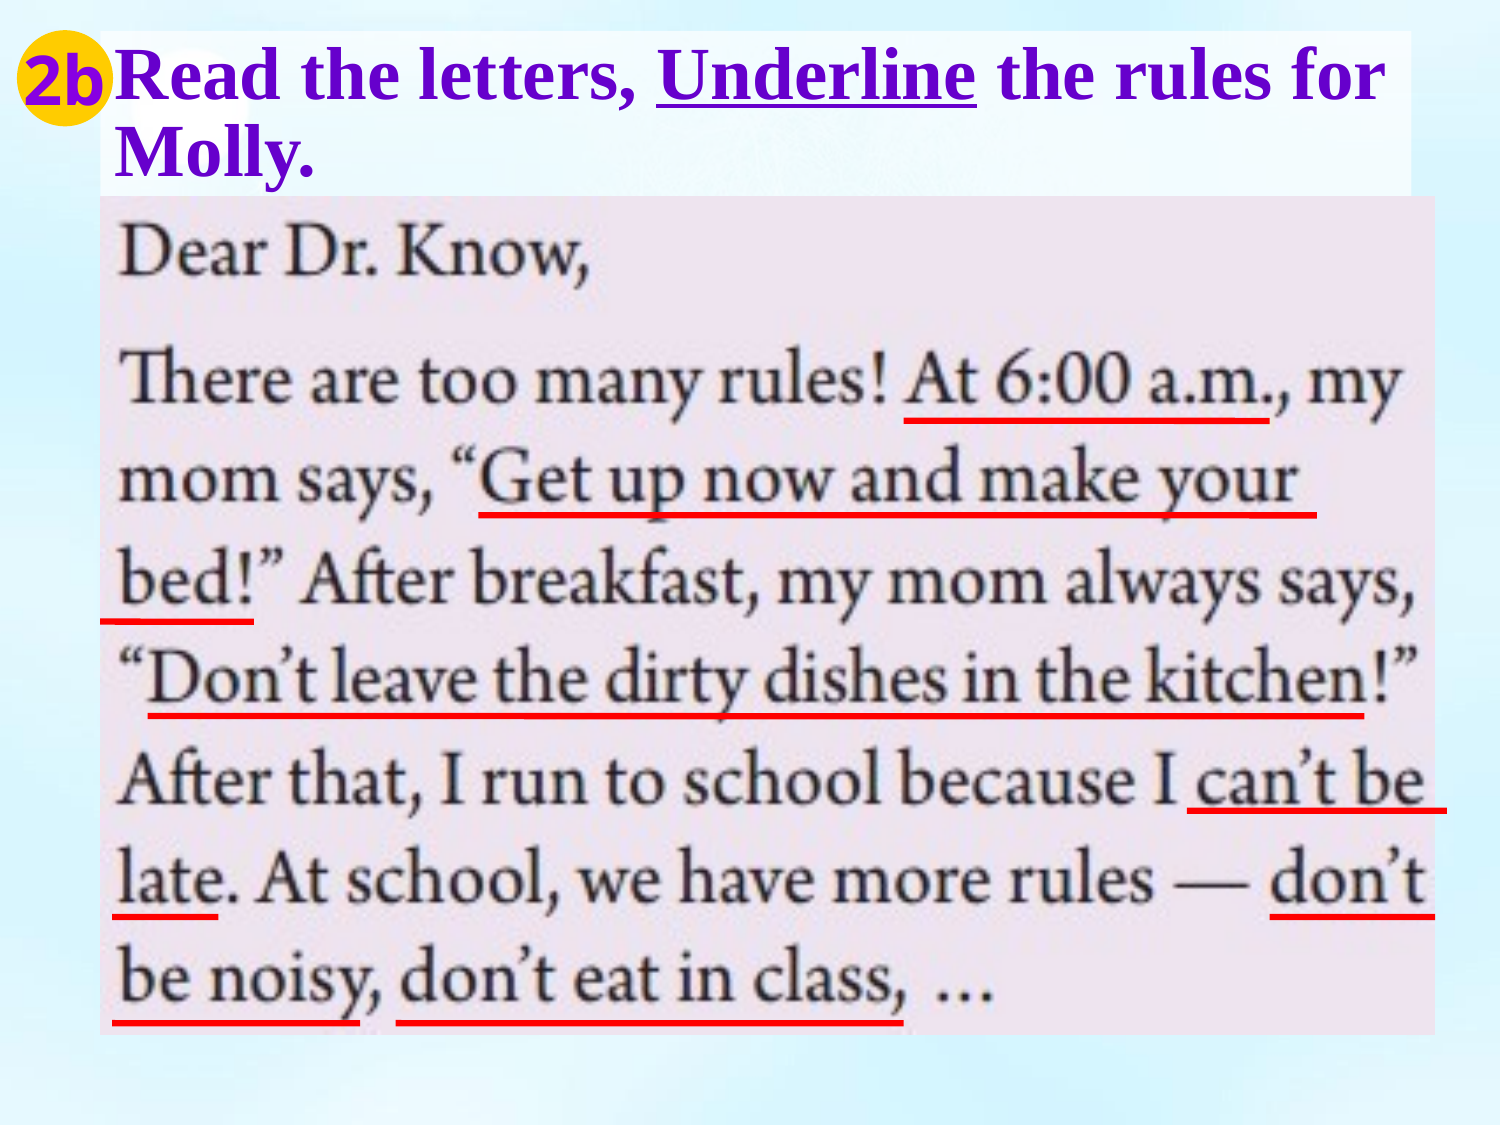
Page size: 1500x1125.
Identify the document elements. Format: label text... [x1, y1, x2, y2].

text_box Read the letters, Underline the rules for Molly. [100, 30, 1412, 194]
picture [0, 0, 1500, 1125]
text_box 2b [17, 30, 113, 126]
